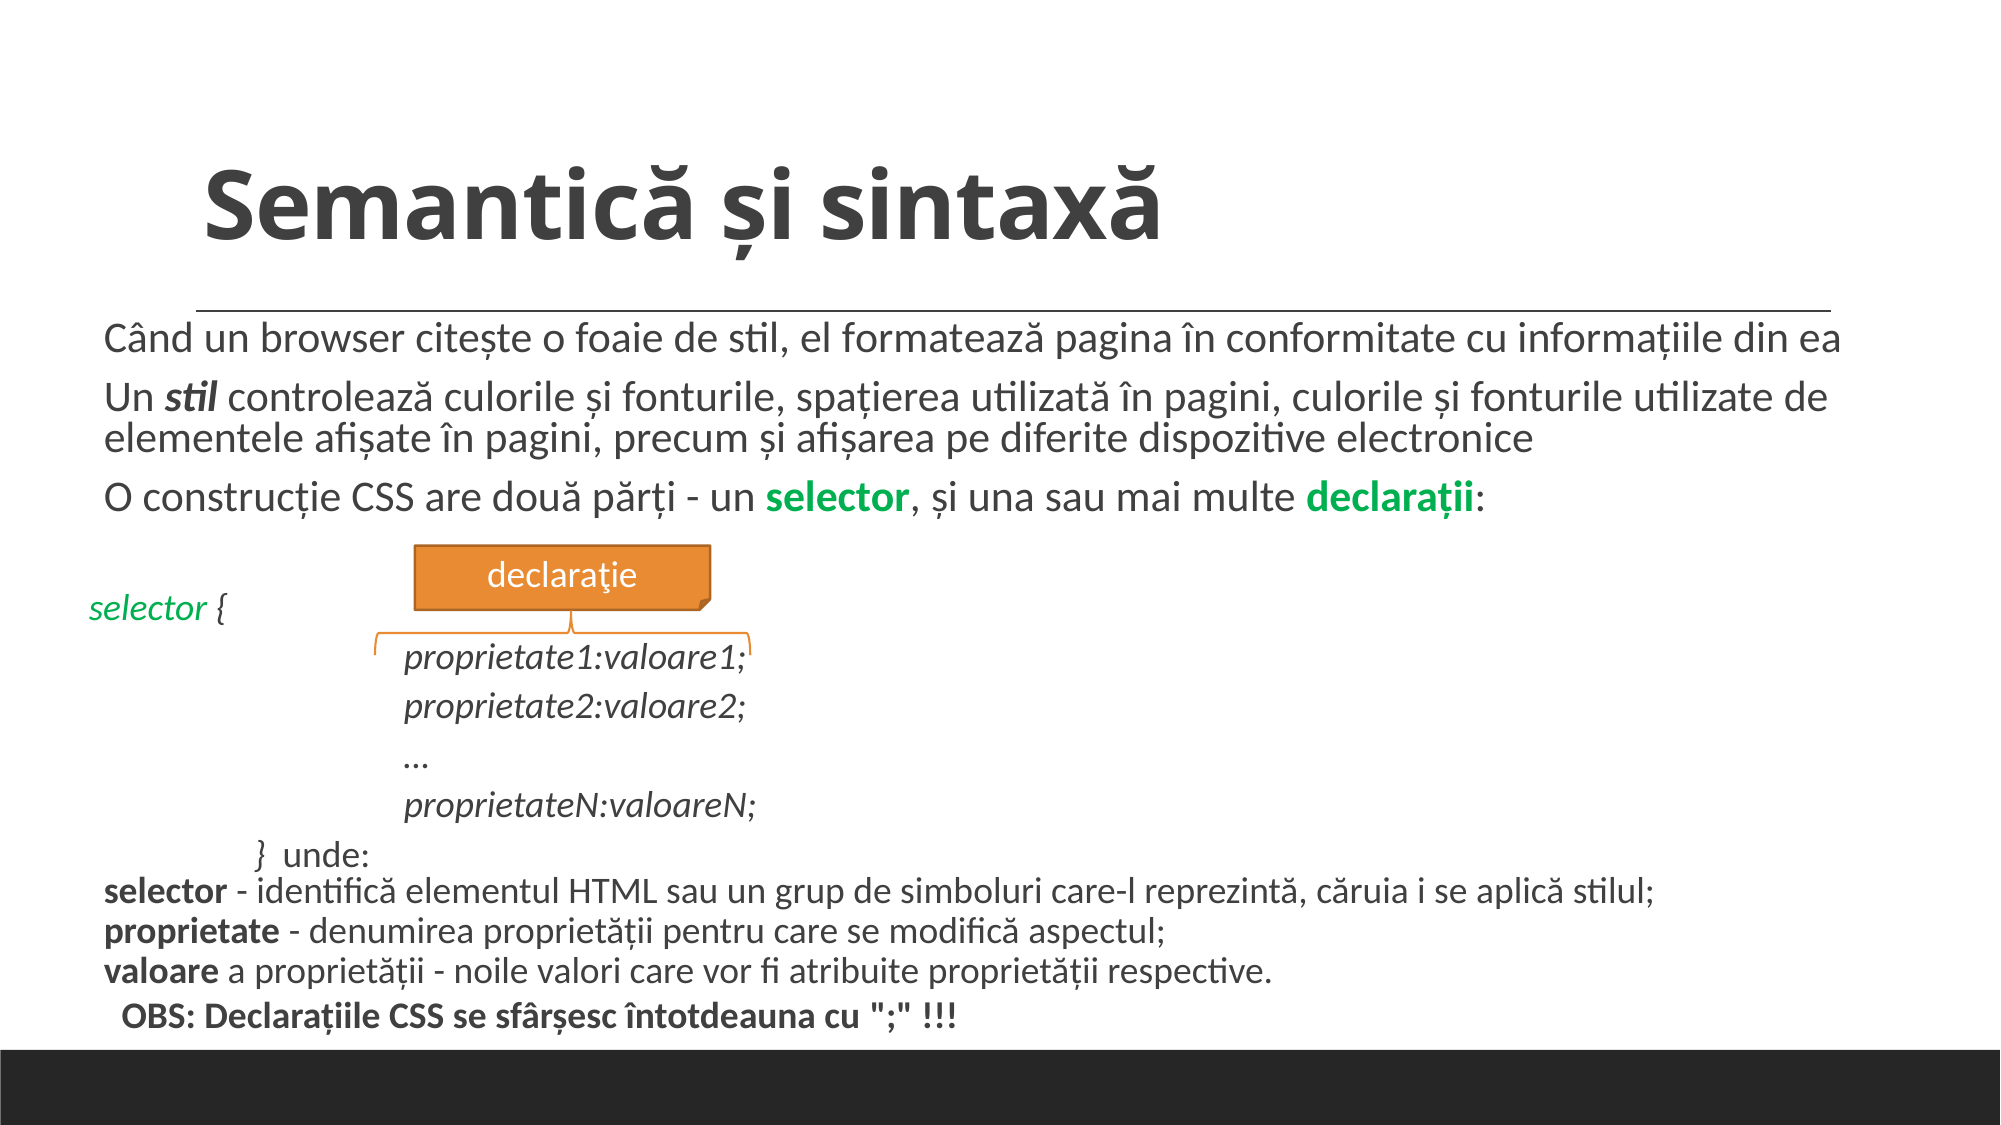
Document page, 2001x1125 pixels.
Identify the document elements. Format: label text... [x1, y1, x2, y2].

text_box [374, 544, 751, 656]
title Semantică şi sintaxă [188, 88, 1675, 268]
list Când un browser citeşte o foaie de stil, el formatează pagina în conformitate cu informațiile din ea Un stil controlează culorile şi fonturile, spaţierea utilizată în pagini, culorile şi fonturile utilizate de elementele afişate în pagini, precum și afișarea pe diferite dispozitive electronice O construcţie CSS are două părţi - un selector, şi una sau mai multe declaraţii: selector { proprietate1:valoare1; proprietate2:valoare2; … proprietateN:valoareN; } unde: selector - identifică elementul HTML sau un grup de simboluri care-l reprezintă, căruia i se aplică stilul; proprietate - denumirea proprietăţii pentru care se modifică aspectul; valoare a proprietăţii - noile valori care vor fi atribuite proprietăţii respective. OBS: Declaraţiile CSS se sfârșesc întotdeauna cu ";" !!! [88, 311, 1915, 1049]
